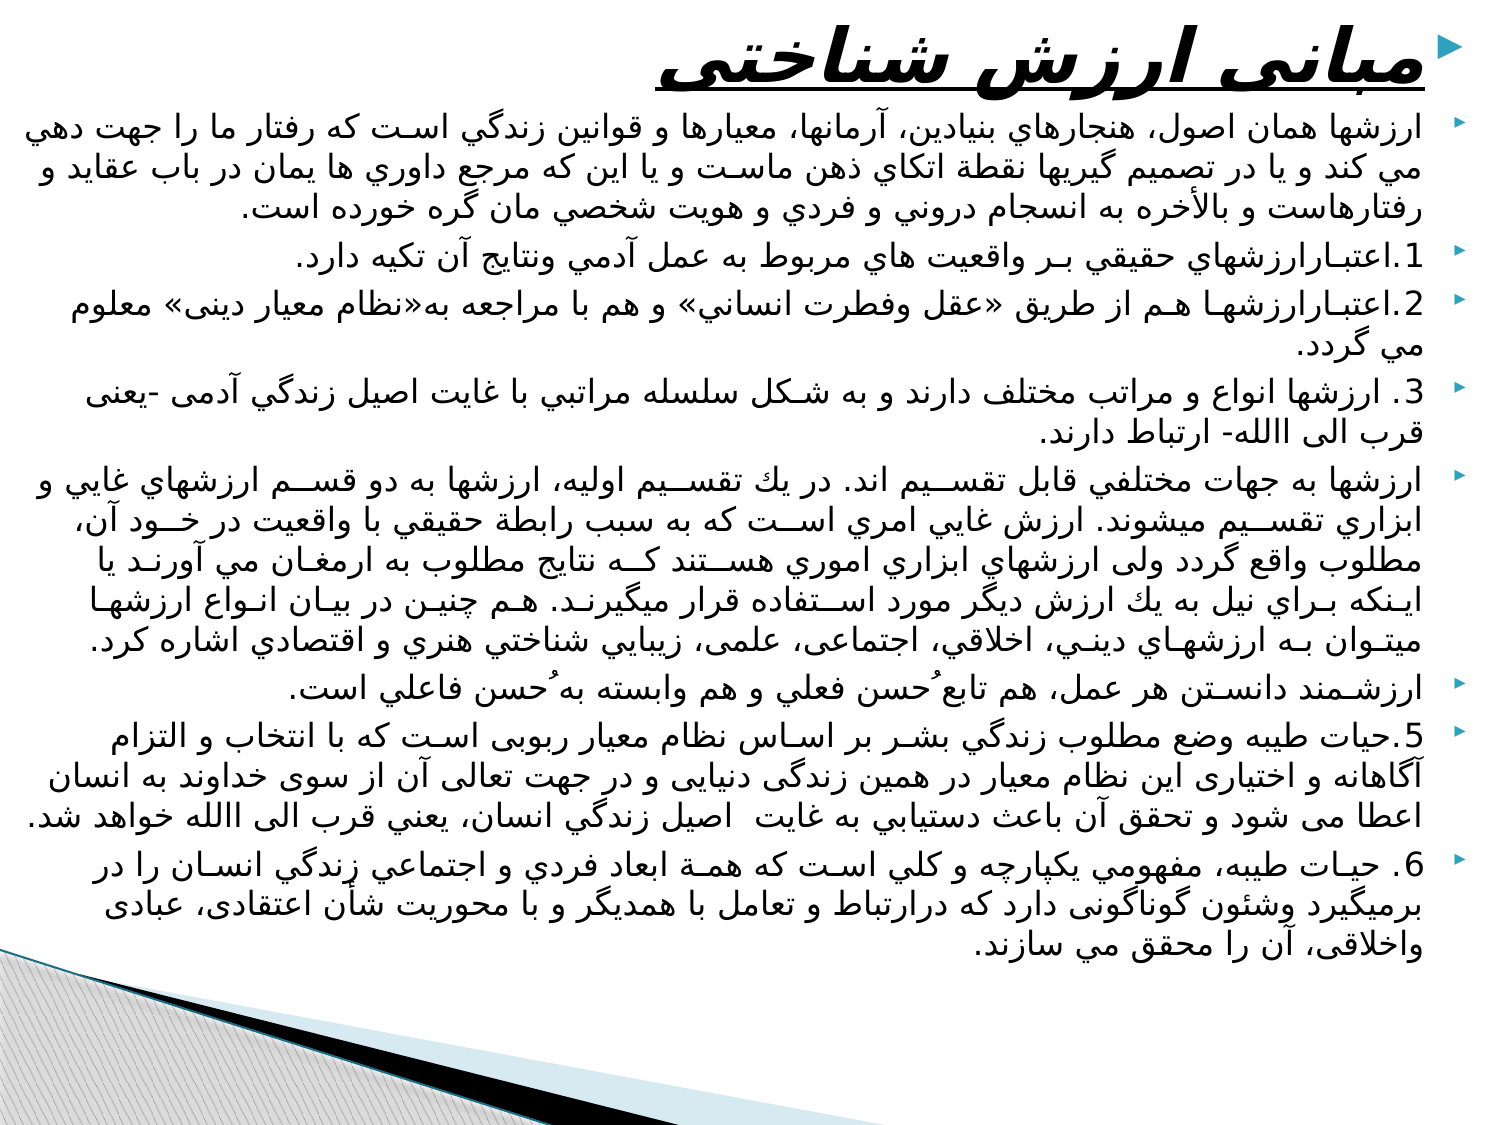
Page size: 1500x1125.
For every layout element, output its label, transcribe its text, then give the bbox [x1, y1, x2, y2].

list مبانی ارزش شناختی ارزشها همان اصول، هنجارهاي بنيادين، آرمانها، معيارها و قوانين زندگي اسـت که رفتار ما را جهت دهي مي کند و يا در تصميم گيريها نقطة اتکاي ذهن ماسـت و يا اين که مرجع داوري ها يمان در باب عقايد و رفتارهاست و بالأخره به انسجام دروني و فردي و هويت شخصي مان گره خورده است. 1.اعتبـارارزشهاي حقيقي بـر واقعيت هاي مربوط به عمل آدمي ونتايج آن تكيه دارد. 2.اعتبـارارزشهـا هـم از طريق «عقل وفطرت انساني» و هم با مراجعه به«نظام معيار دينی» معلوم مي گردد. 3. ارزشها انواع و مراتب مختلف دارند و به شـکل سلسله مراتبي با غايت اصيل زندگي آدمی -يعنی قرب الی االله- ارتباط دارند. ارزشها به جهات مختلفي قابل تقســيم اند. در يك تقســيم اوليه، ارزشها به دو قســم ارزشهاي غايي و ابزاري تقســيم ميشوند. ارزش غايي امري اســت كه به سبب رابطة حقيقي با واقعيت در خــود آن، مطلوب واقع گردد ولی ارزشهاي ابزاري اموري هســتند كــه نتايج مطلوب به ارمغـان مي آورنـد يا ايـنكه بـراي نيل به يك ارزش ديگر مورد اســتفاده قرار ميگيرنـد. هـم چنيـن در بيـان انـواع ارزشهـا ميتـوان بـه ارزشهـاي دينـي، اخلاقي، اجتماعی، علمی، زيبايي شناختي هنري و اقتصادي اشاره كرد. ارزشـمند دانسـتن هر عمل، هم تابع ُحسن فعلي و هم وابسته به ُحسن فاعلي است. 5.حيات طيبه وضع مطلوب زندگي بشـر بر اسـاس نظام معيار ربوبی اسـت که با انتخاب و التزام آگاهانه و اختياری اين نظام معيار در همين زندگی دنيايی و در جهت تعالی آن از سوی خداوند به انسان اعطا می شود و تحقق آن باعث دستيابي به غايت اصيل زندگي انسان، يعني قرب الی االله خواهد شد. 6. حيـات طيبه، مفهومي يكپارچه و كلي اسـت که همـة ابعاد فردي و اجتماعي زندگي انسـان را در برميگيرد وشئون گوناگونی دارد كه درارتباط و تعامل با همديگر و با محوريت شأن اعتقادی، عبادی واخلاقی، آن را محقق مي سازند. [0, 0, 1500, 1125]
